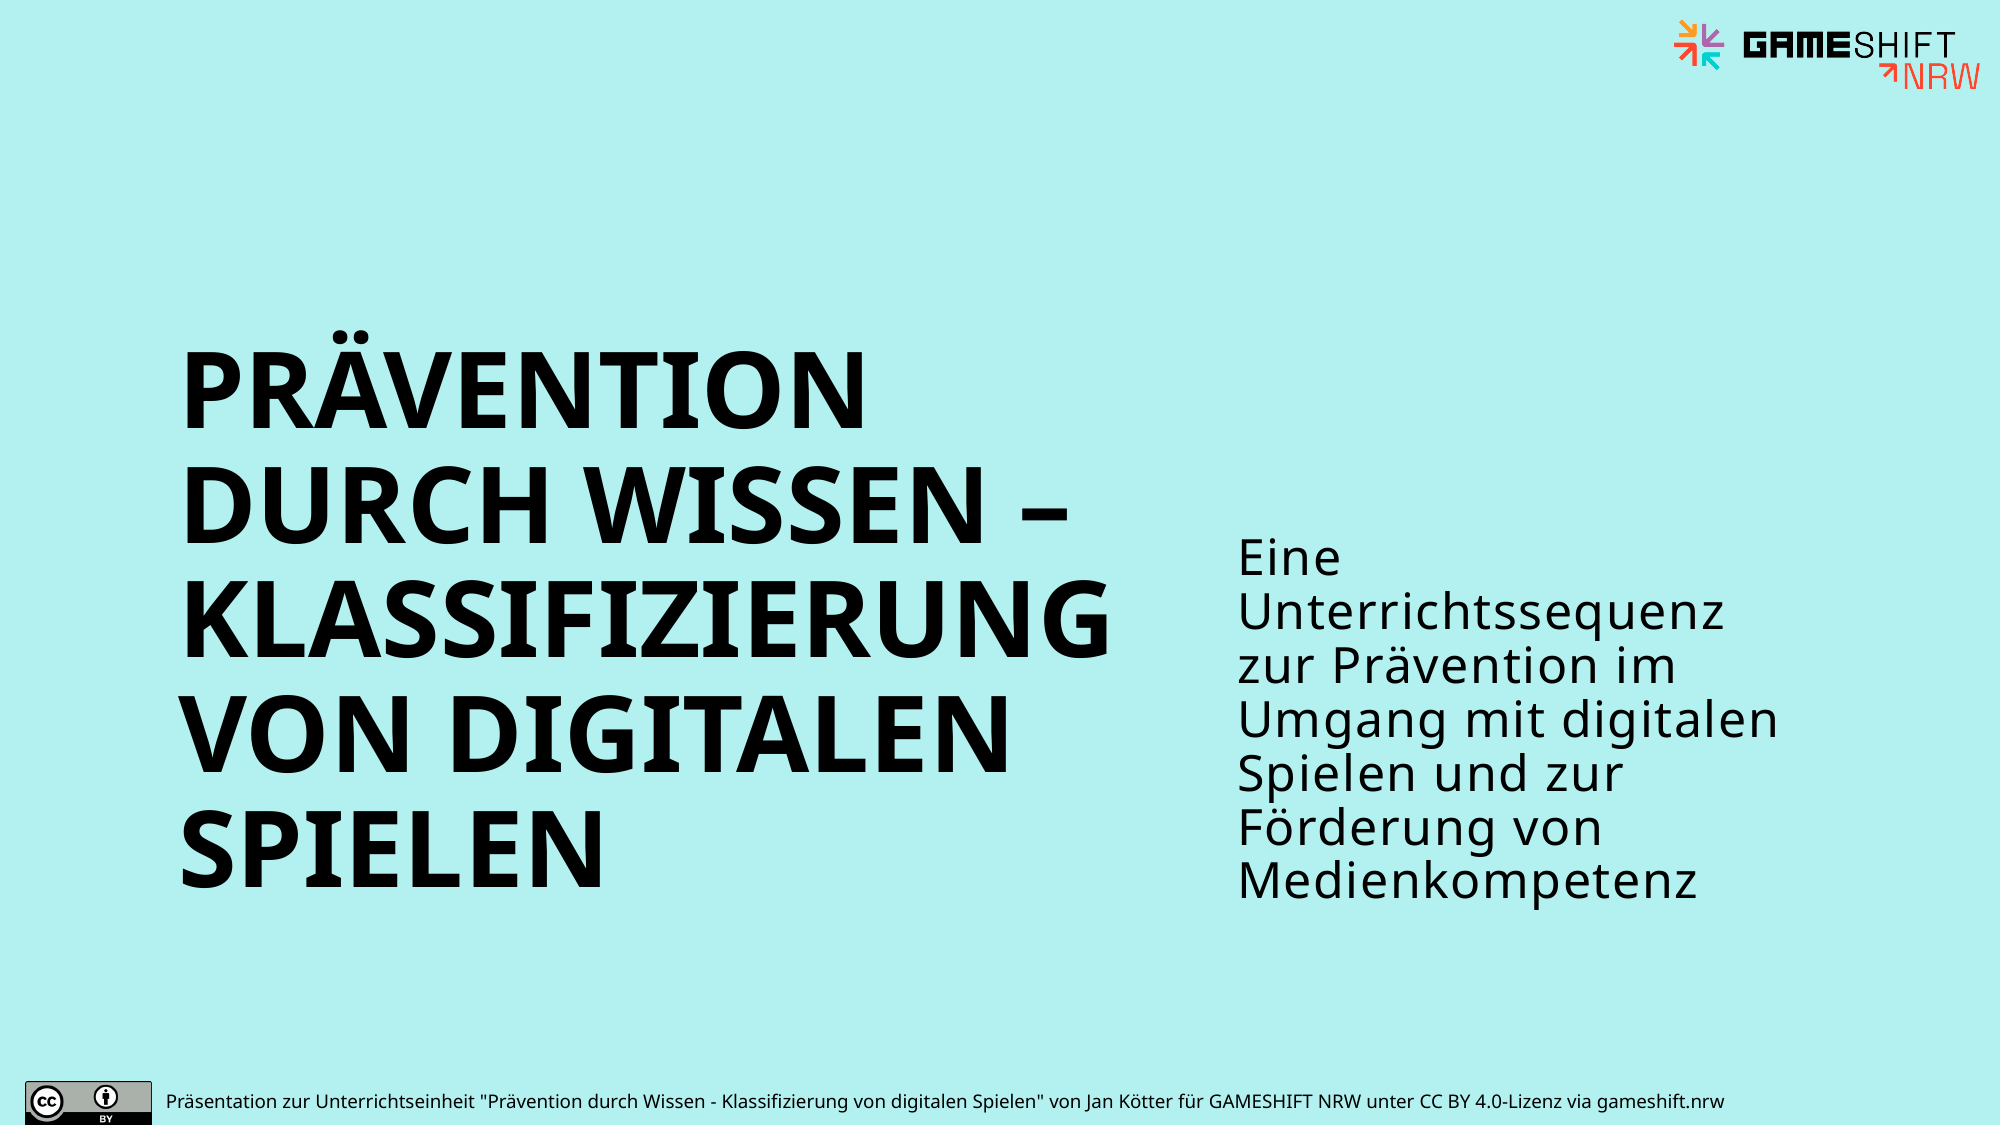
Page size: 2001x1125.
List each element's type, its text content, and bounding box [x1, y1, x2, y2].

picture [1673, 19, 1980, 89]
subtitle Eine Unterrichtssequenz zur Prävention im Umgang mit digitalen Spielen und zur Förderung von Medienkompetenz [1222, 524, 1819, 918]
picture [25, 1081, 152, 1125]
title Prävention durch Wissen – Klassifizierung von digitalen Spielen [163, 315, 1205, 918]
text_box Präsentation zur Unterrichtseinheit "Prävention durch Wissen - Klassifizierung von digitalen Spielen" von Jan Kötter für GAMESHIFT NRW unter CC BY 4.0-Lizenz via gameshift.nrw [152, 1082, 2000, 1120]
